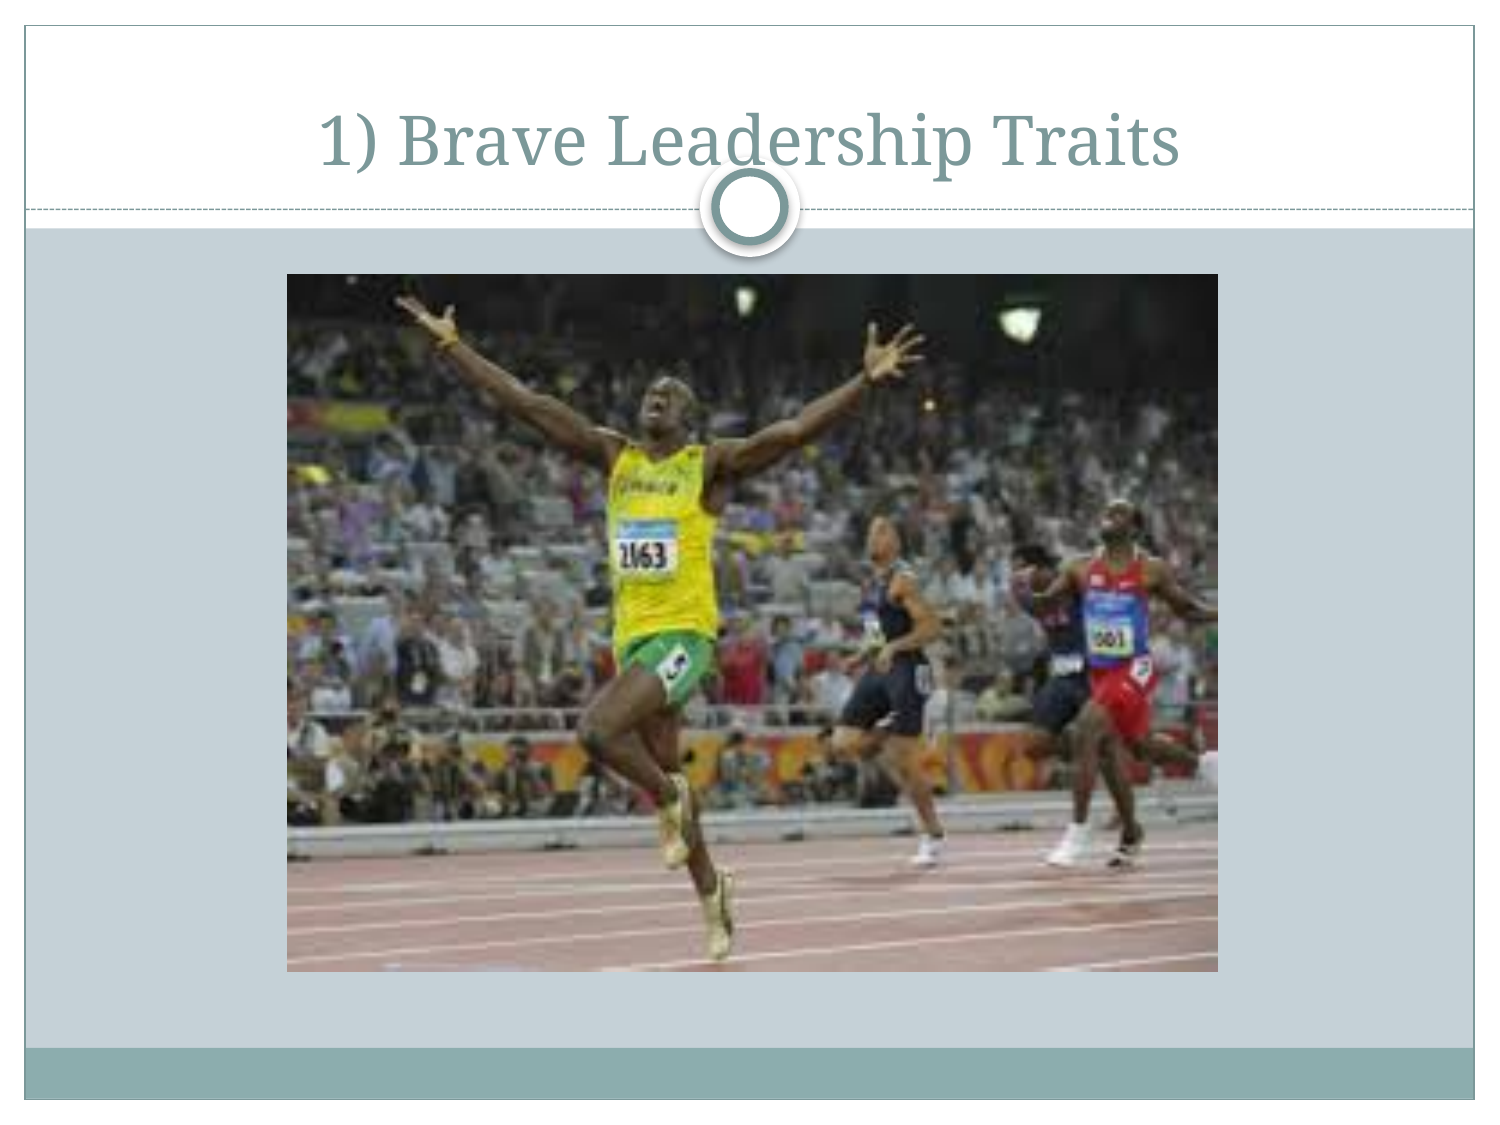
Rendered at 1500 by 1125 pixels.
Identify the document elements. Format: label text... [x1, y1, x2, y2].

title 1) Brave Leadership Traits [50, 62, 1450, 187]
picture [287, 274, 1218, 972]
